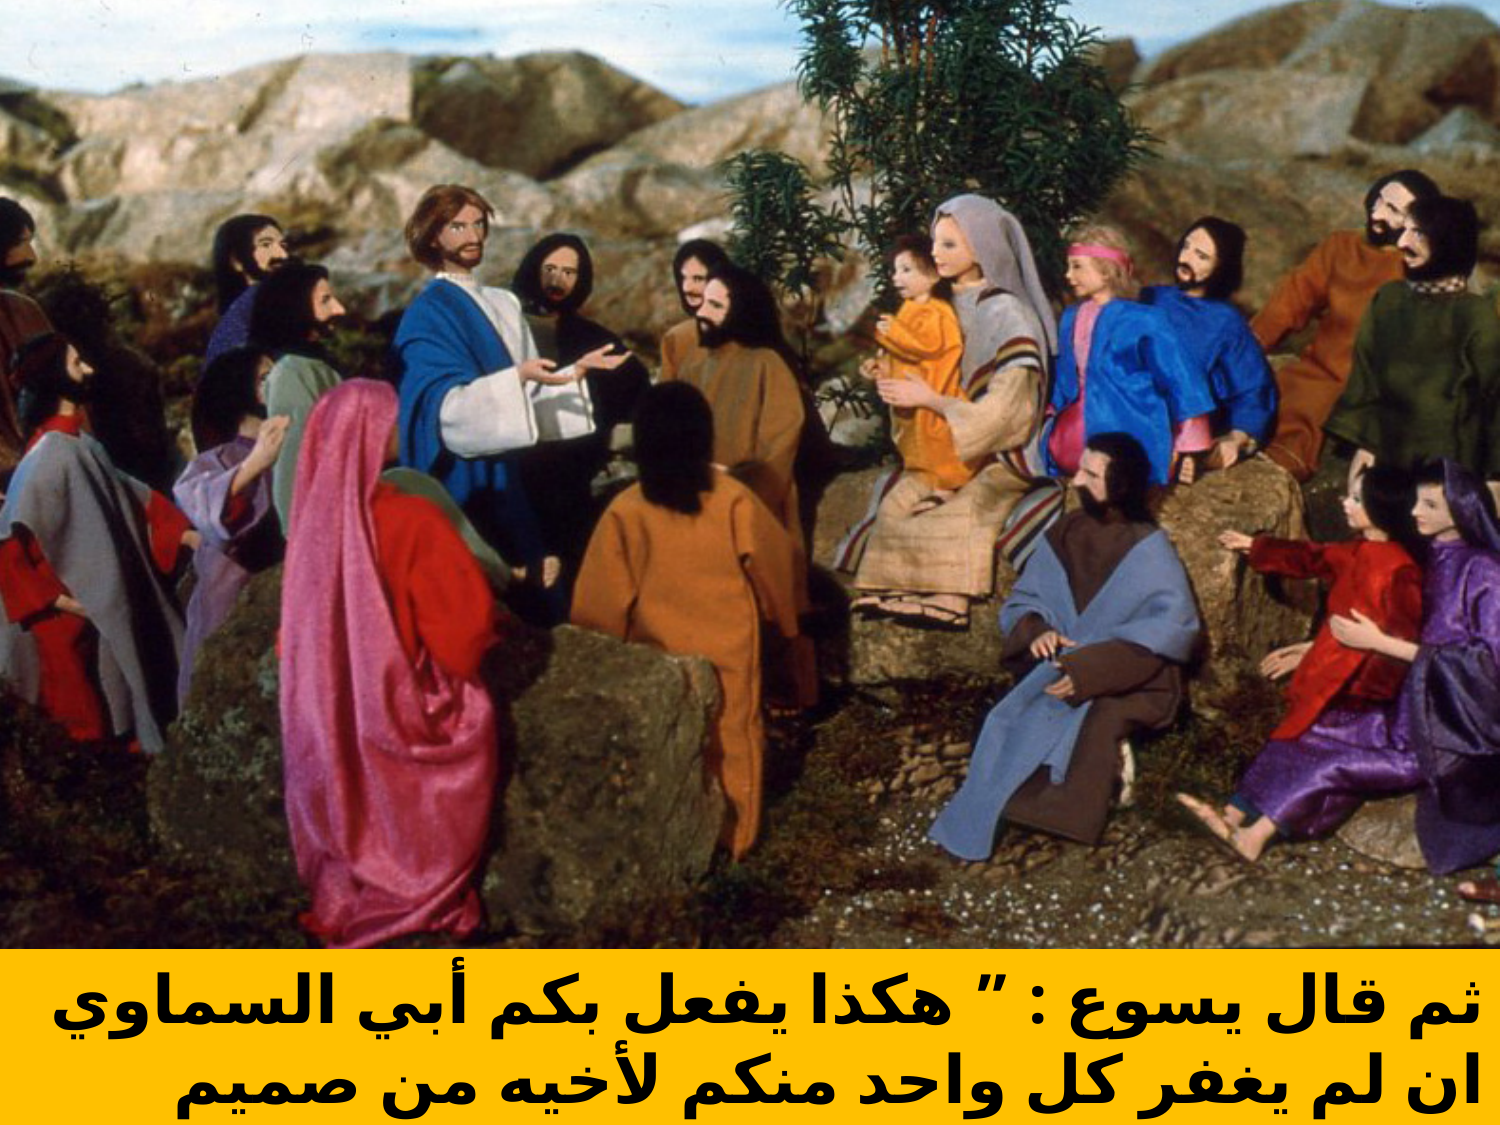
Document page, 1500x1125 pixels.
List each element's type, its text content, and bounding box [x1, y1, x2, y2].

picture [0, 0, 1500, 950]
text_box ثم قال يسوع : ” هكذا يفعل بكم أبي السماوي ان لم يغفر كل واحد منكم لأخيه من صميم قلبه“ [0, 956, 1500, 1125]
